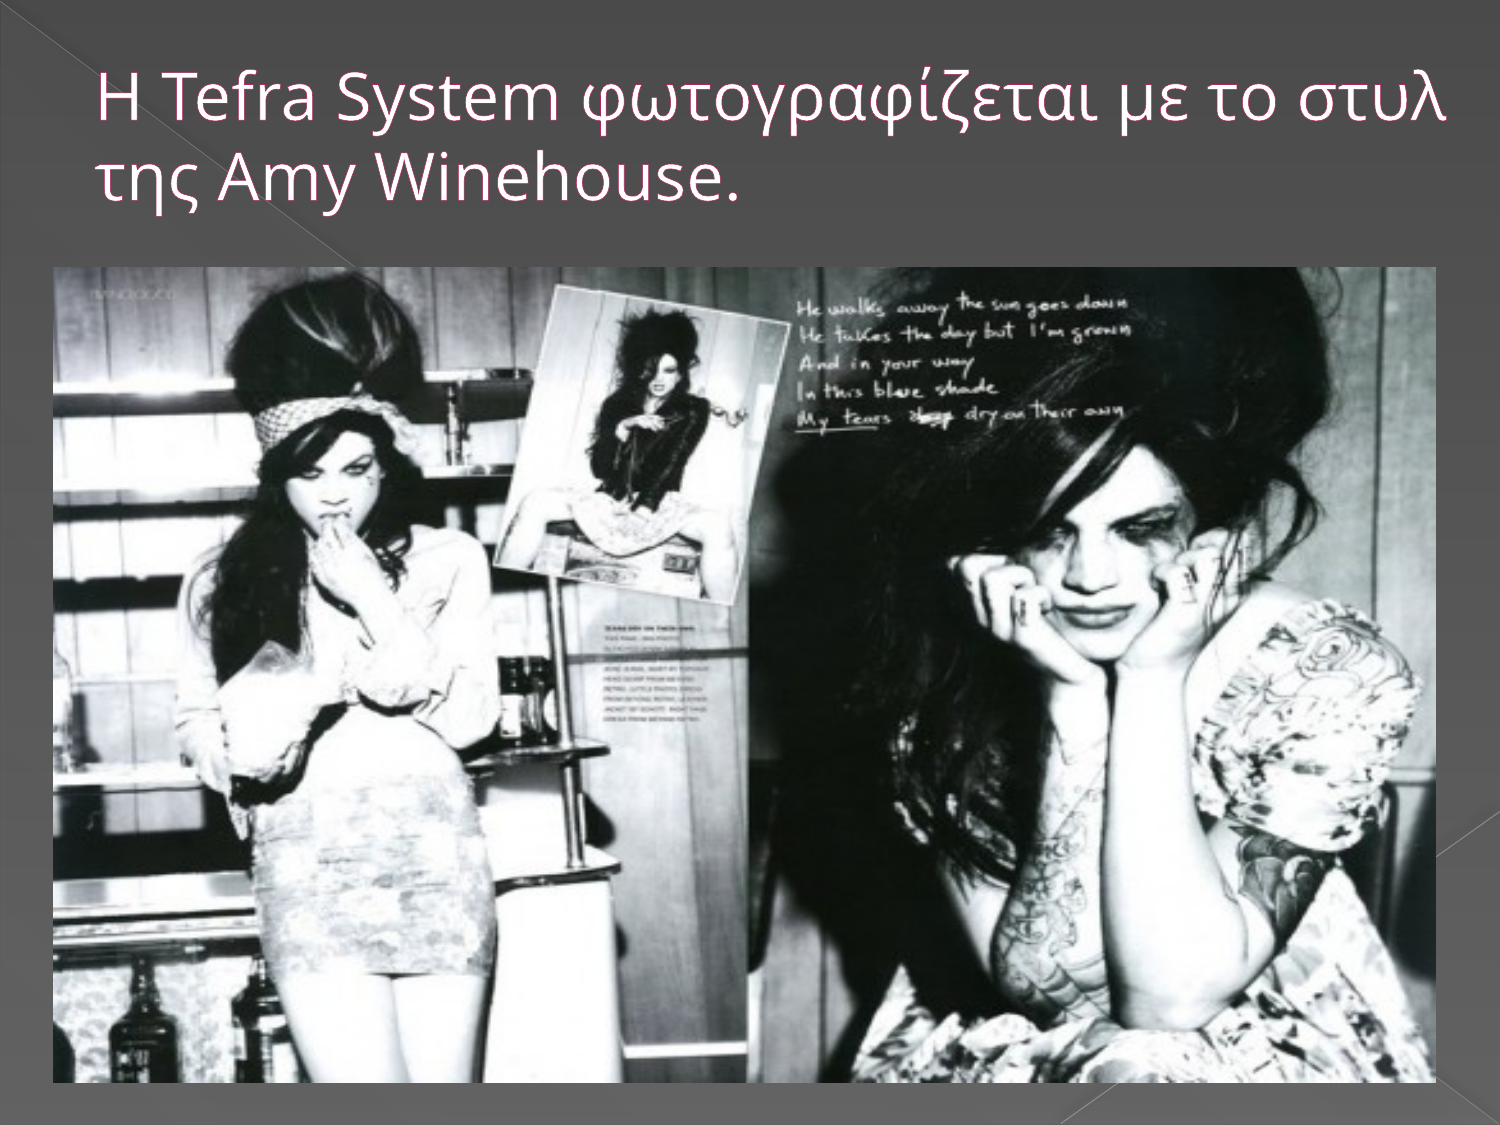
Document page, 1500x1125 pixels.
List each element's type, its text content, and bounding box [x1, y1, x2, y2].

title Η Tefra System φωτογραφίζεται με το στυλ της Amy Winehouse. [0, 0, 1500, 268]
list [52, 266, 1436, 1083]
